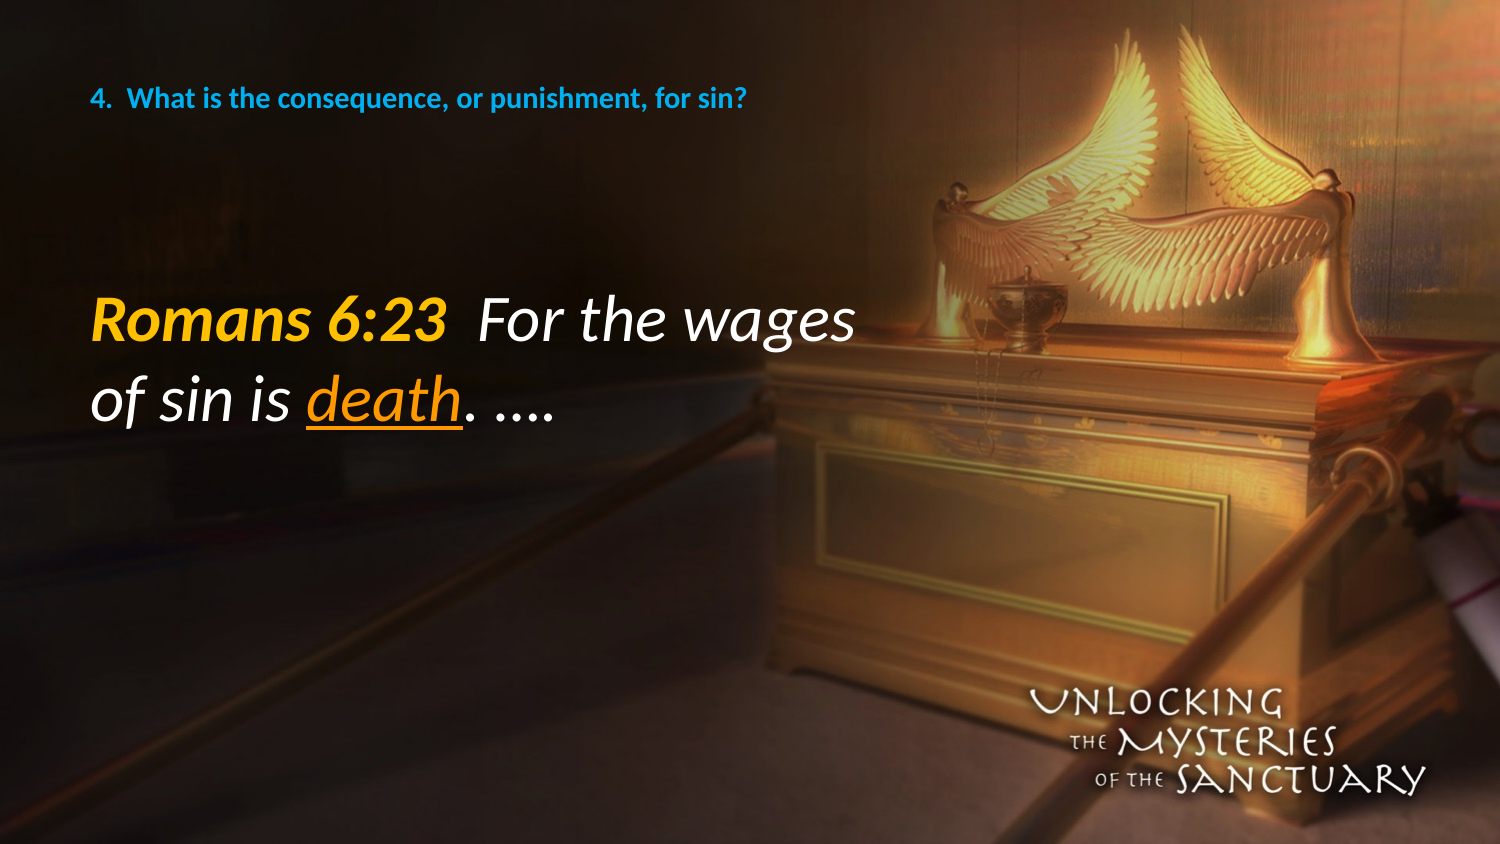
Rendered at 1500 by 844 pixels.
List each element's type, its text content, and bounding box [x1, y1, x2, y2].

picture [0, 0, 1500, 844]
list Romans 6:23 For the wages of sin is death. …. [75, 267, 941, 754]
title 4. What is the consequence, or punishment, for sin? [75, 33, 1425, 175]
